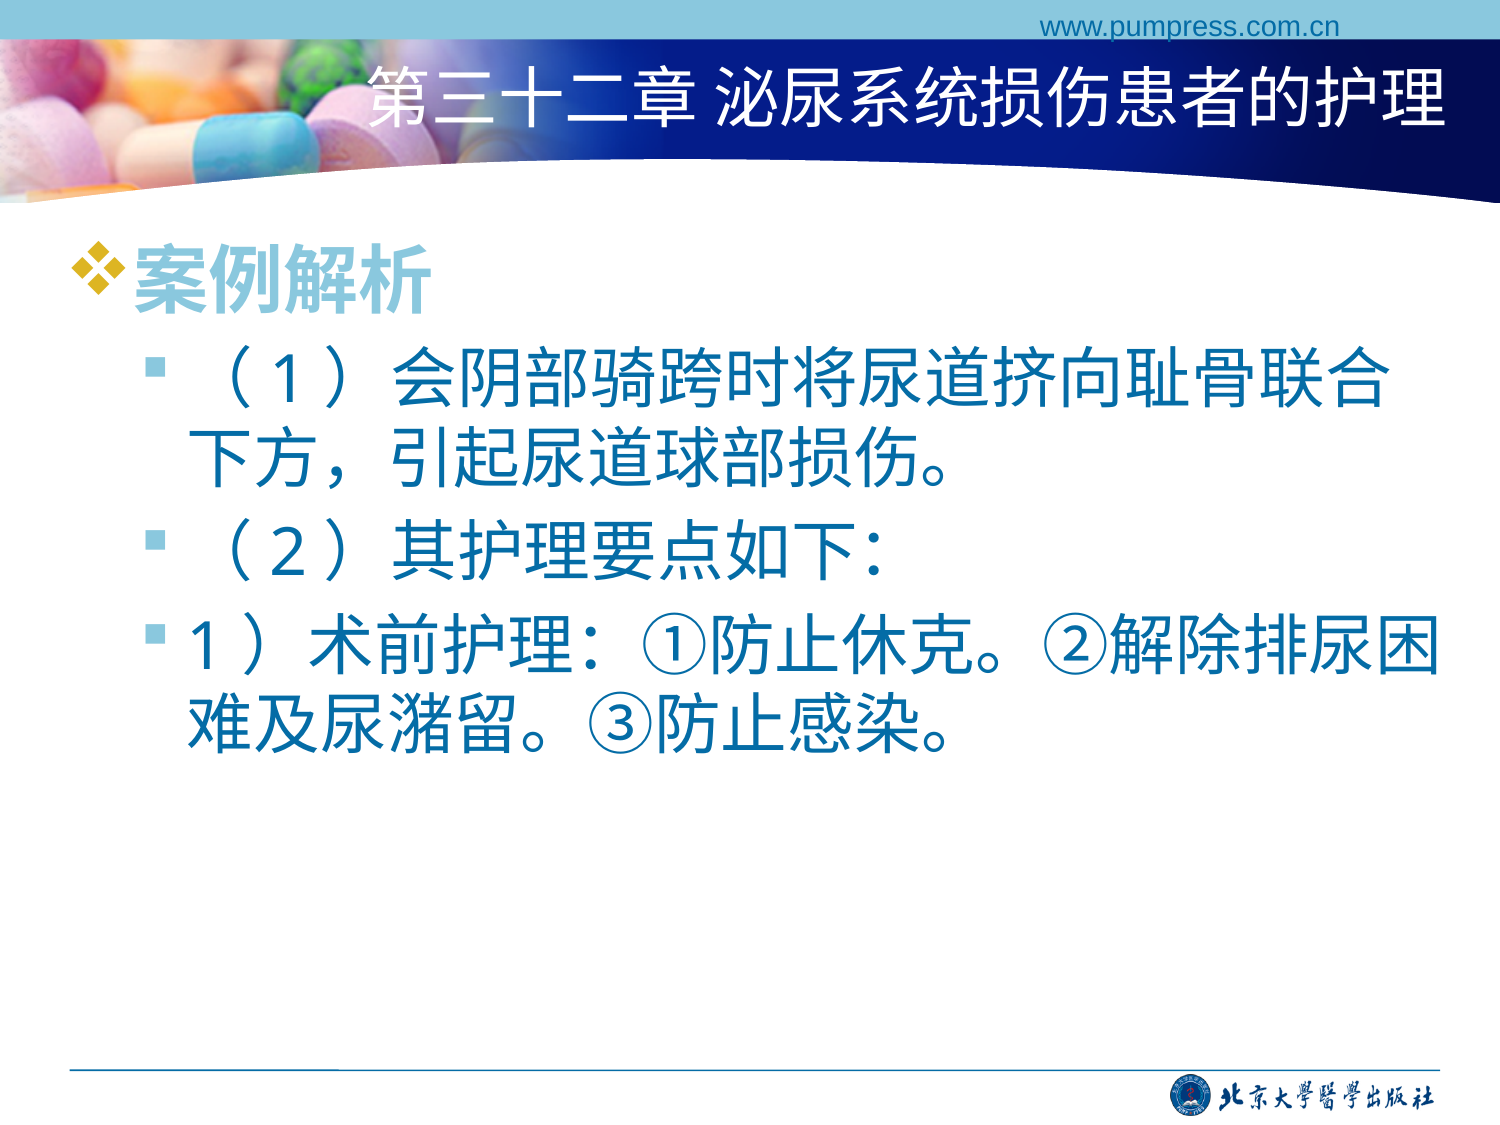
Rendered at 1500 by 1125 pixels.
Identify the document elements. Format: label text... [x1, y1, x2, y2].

picture [0, 40, 1500, 203]
picture [1170, 1074, 1436, 1118]
title 第三十二章 泌尿系统损伤患者的护理 [137, 49, 1463, 143]
list 案例解析 （1）会阴部骑跨时将尿道挤向耻骨联合下方，引起尿道球部损伤。 （2）其护理要点如下： 1）术前护理：①防止休克。②解除排尿困难及尿潴留。③防止感染。 [49, 224, 1463, 1026]
slide_number www.pumpress.com.cn [1025, 0, 1463, 38]
